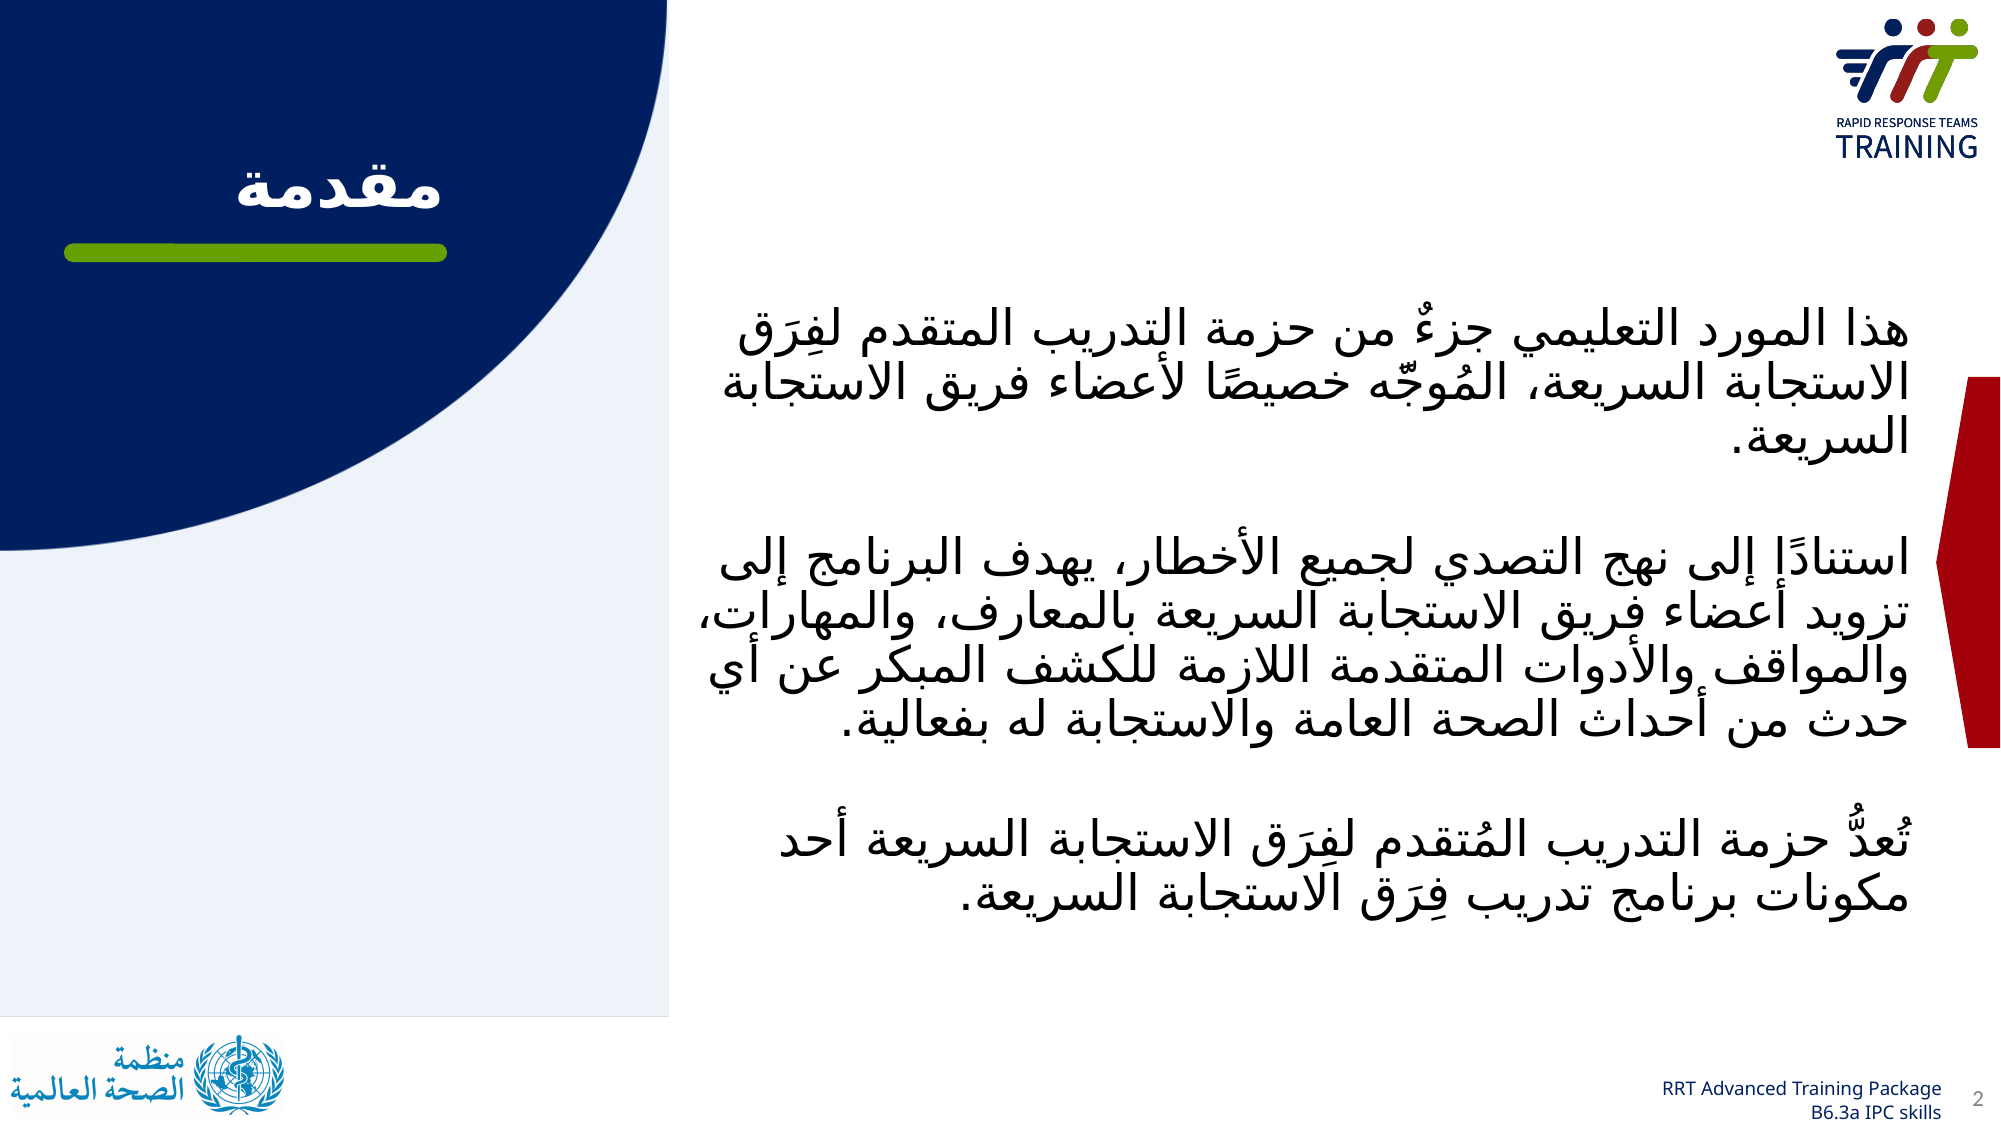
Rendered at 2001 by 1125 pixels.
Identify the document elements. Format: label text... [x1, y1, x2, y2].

picture [0, 0, 669, 1018]
picture [241, 1050, 247, 1059]
title مقدمة [63, 102, 445, 223]
list هذا المورد التعليمي جزءٌ من حزمة التدريب المتقدم لفِرَق الاستجابة السريعة، المُوجَّه خصيصًا لأعضاء فريق الاستجابة السريعة. استنادًا إلى نهج التصدي لجميع الأخطار، يهدف البرنامج إلى تزويد أعضاء فريق الاستجابة السريعة بالمعارف، والمهارات، والمواقف والأدوات المتقدمة اللازمة للكشف المبكر عن أي حدث من أحداث الصحة العامة والاستجابة له بفعالية. تُعدُّ حزمة التدريب المُتقدم لفِرَق الاستجابة السريعة أحد مكونات برنامج تدريب فِرَق الاستجابة السريعة. [676, 302, 1913, 820]
picture [11, 1035, 284, 1115]
picture [1835, 19, 1978, 167]
